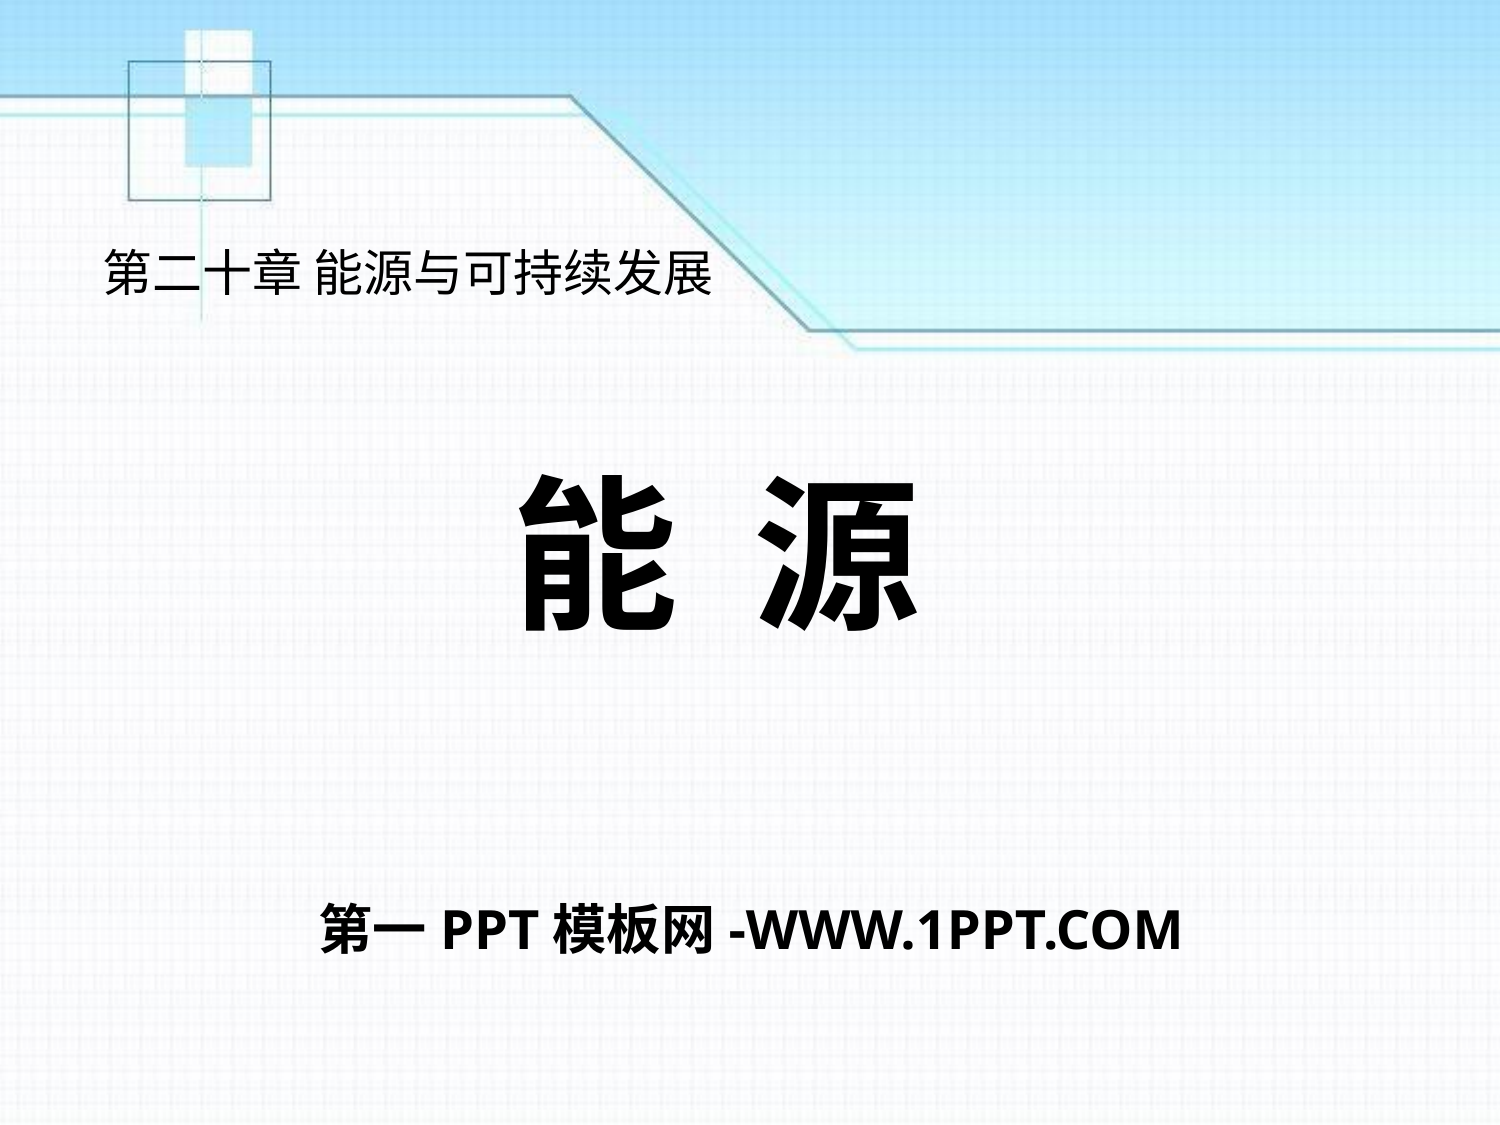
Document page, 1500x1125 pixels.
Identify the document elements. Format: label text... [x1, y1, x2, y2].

text_box 第一PPT模板网-WWW.1PPT.COM [247, 881, 1256, 968]
text_box 第二十章 能源与可持续发展 [0, 234, 816, 310]
picture [0, 0, 1500, 1125]
text_box 能 源 [188, 442, 1282, 658]
